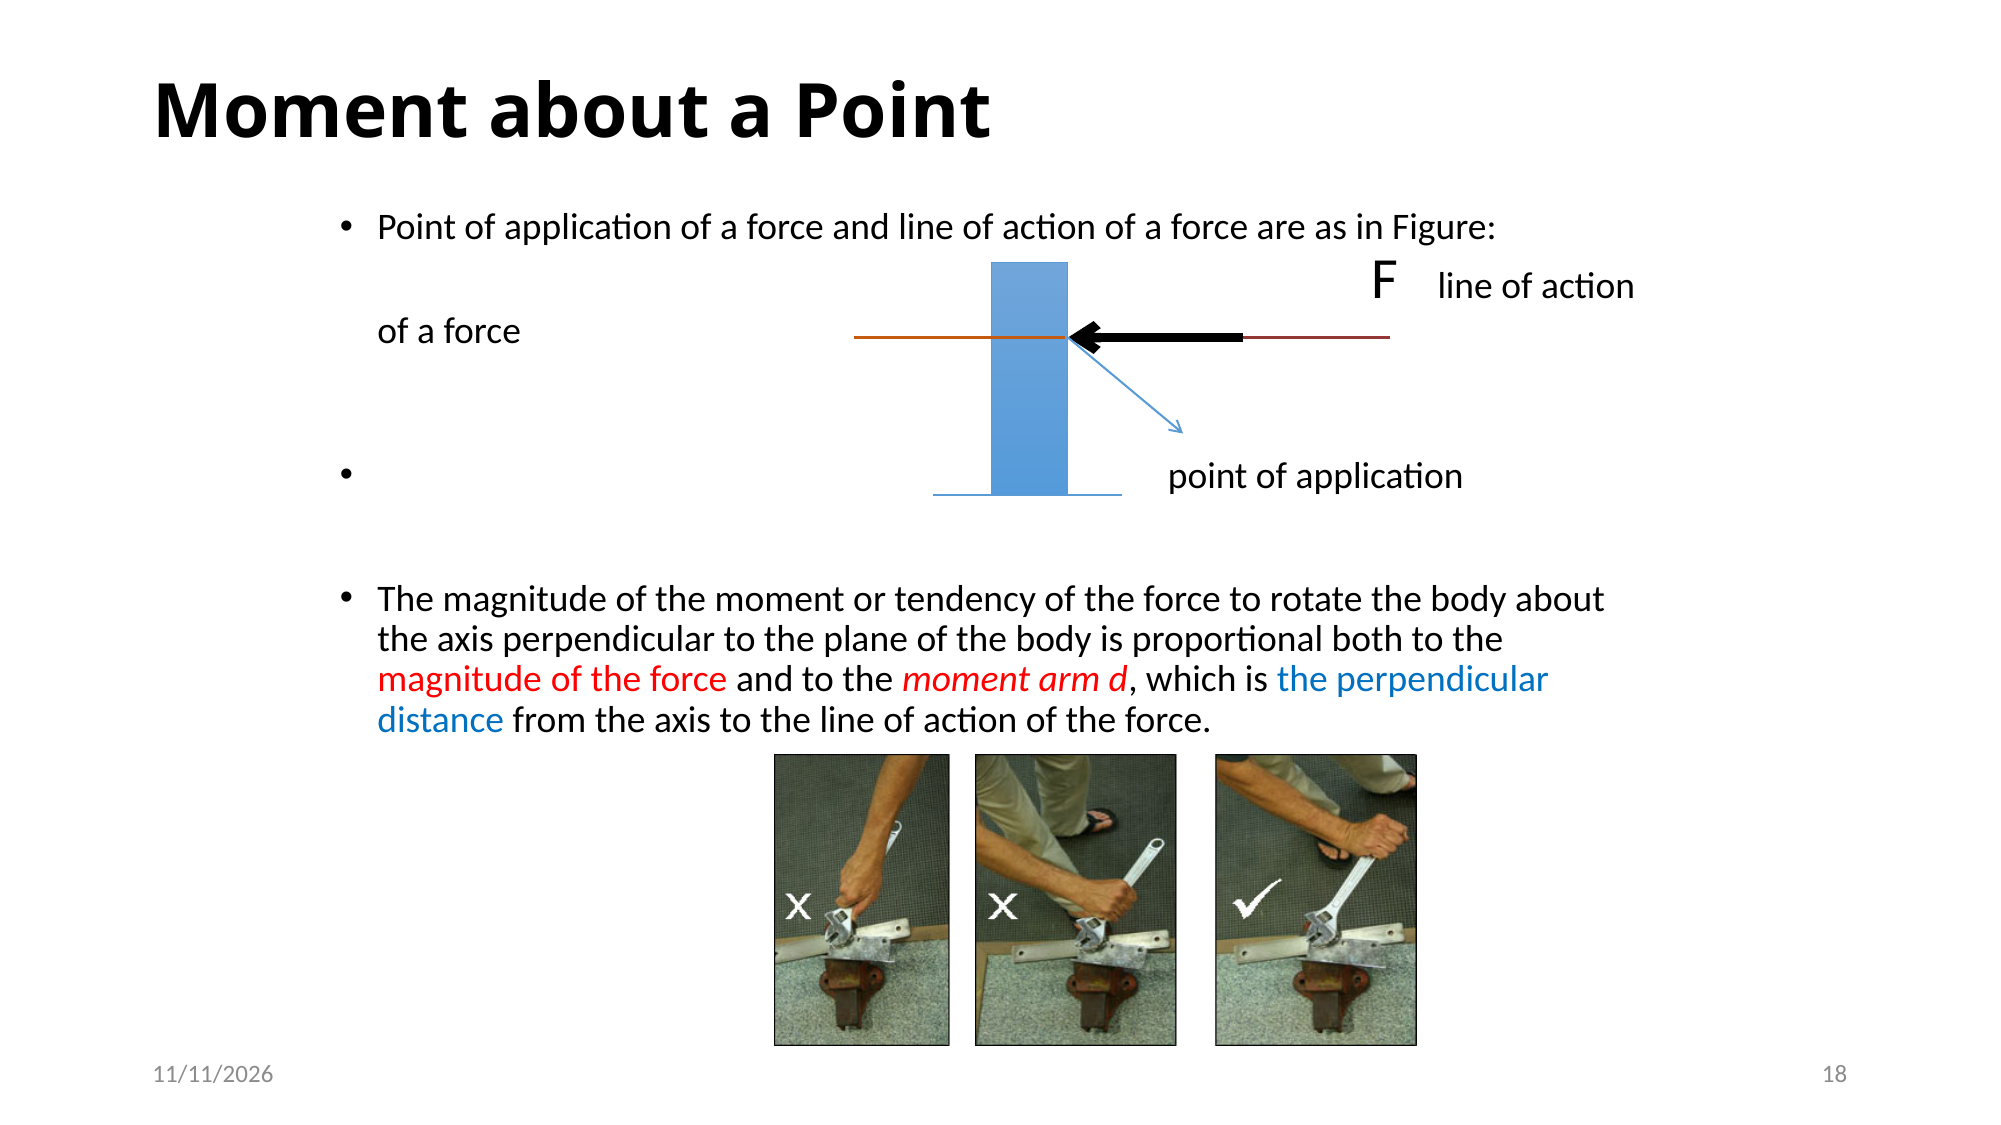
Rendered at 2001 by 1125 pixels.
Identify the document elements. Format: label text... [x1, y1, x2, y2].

slide_number 18 [1412, 1042, 1863, 1103]
text_box [991, 262, 1068, 494]
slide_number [137, 1042, 588, 1103]
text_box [1067, 337, 1184, 434]
title Moment about a Point [137, 4, 1863, 222]
list Point of application of a force and line of action of a force are as in Figure: F line of action of a force point of application The magnitude of the moment or tendency of the force to rotate the body about the axis perpendicular to the plane of the body is proportional both to the magnitude of the force and to the moment arm d, which is the perpendicular distance from the axis to the line of action of the force. [324, 200, 1675, 1005]
picture [774, 754, 1417, 1046]
